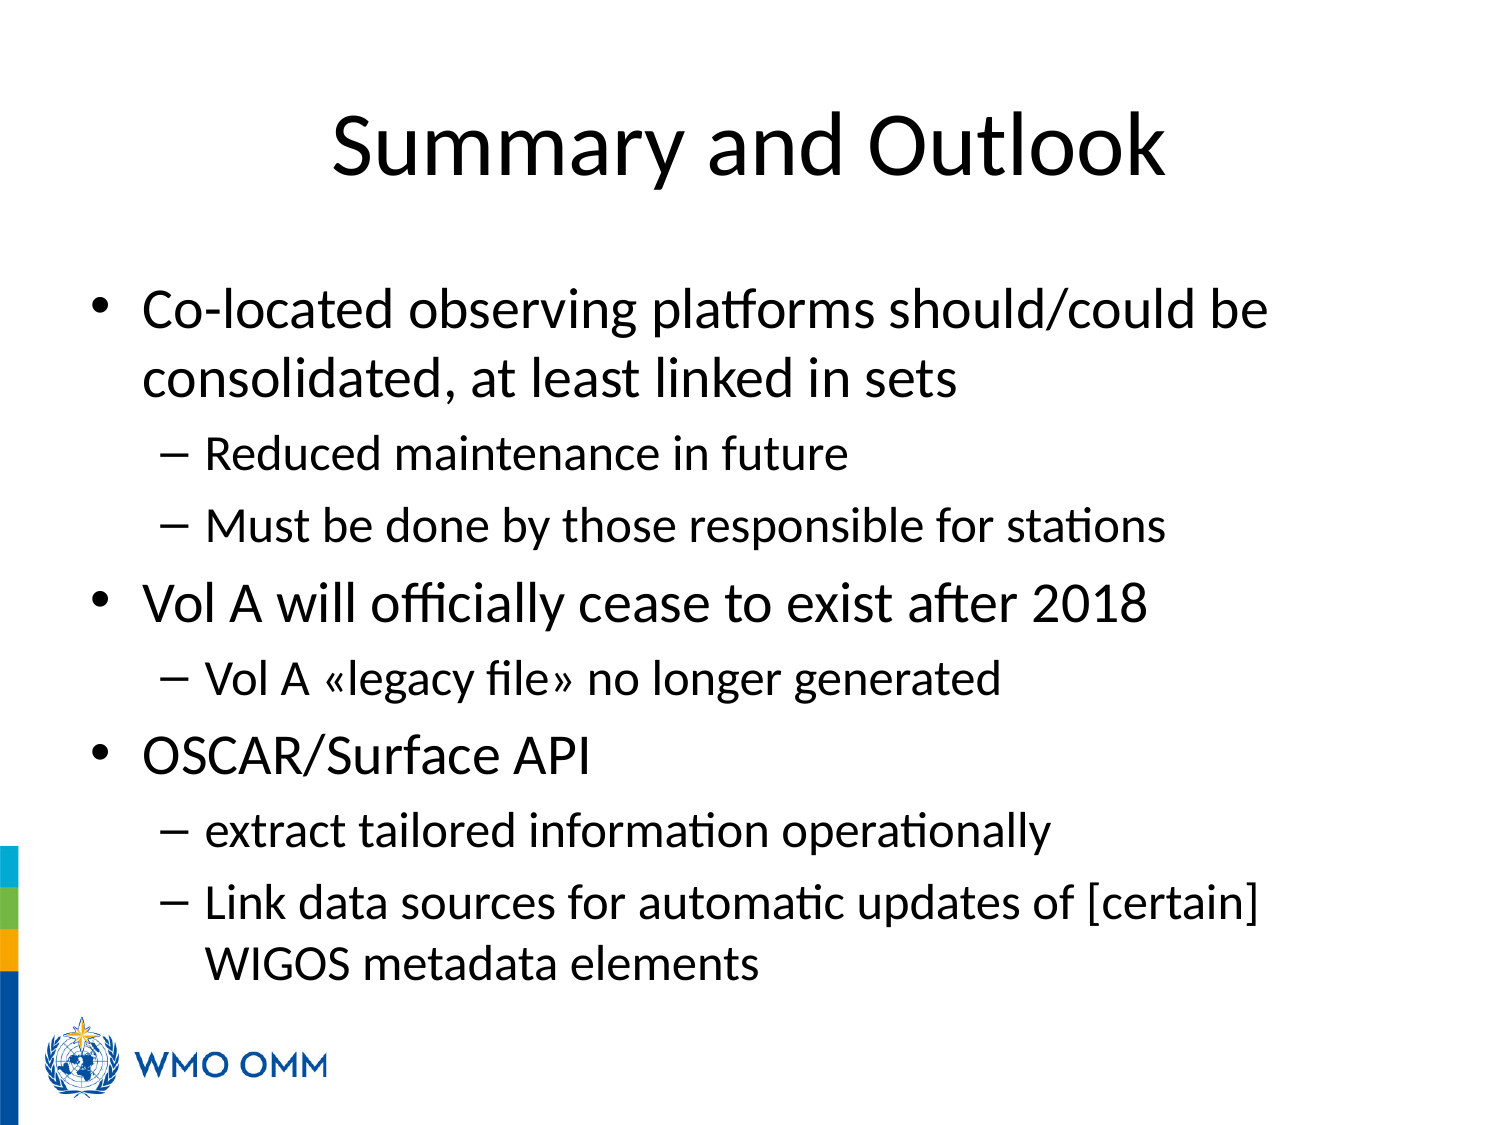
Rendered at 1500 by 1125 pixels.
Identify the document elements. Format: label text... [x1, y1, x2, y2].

picture [0, 845, 327, 1125]
list Co-located observing platforms should/could be consolidated, at least linked in sets Reduced maintenance in future Must be done by those responsible for stations Vol A will officially cease to exist after 2018 Vol A «legacy file» no longer generated OSCAR/Surface API extract tailored information operationally Link data sources for automatic updates of [certain] WIGOS metadata elements [75, 262, 1425, 1005]
title Summary and Outlook [75, 45, 1425, 233]
